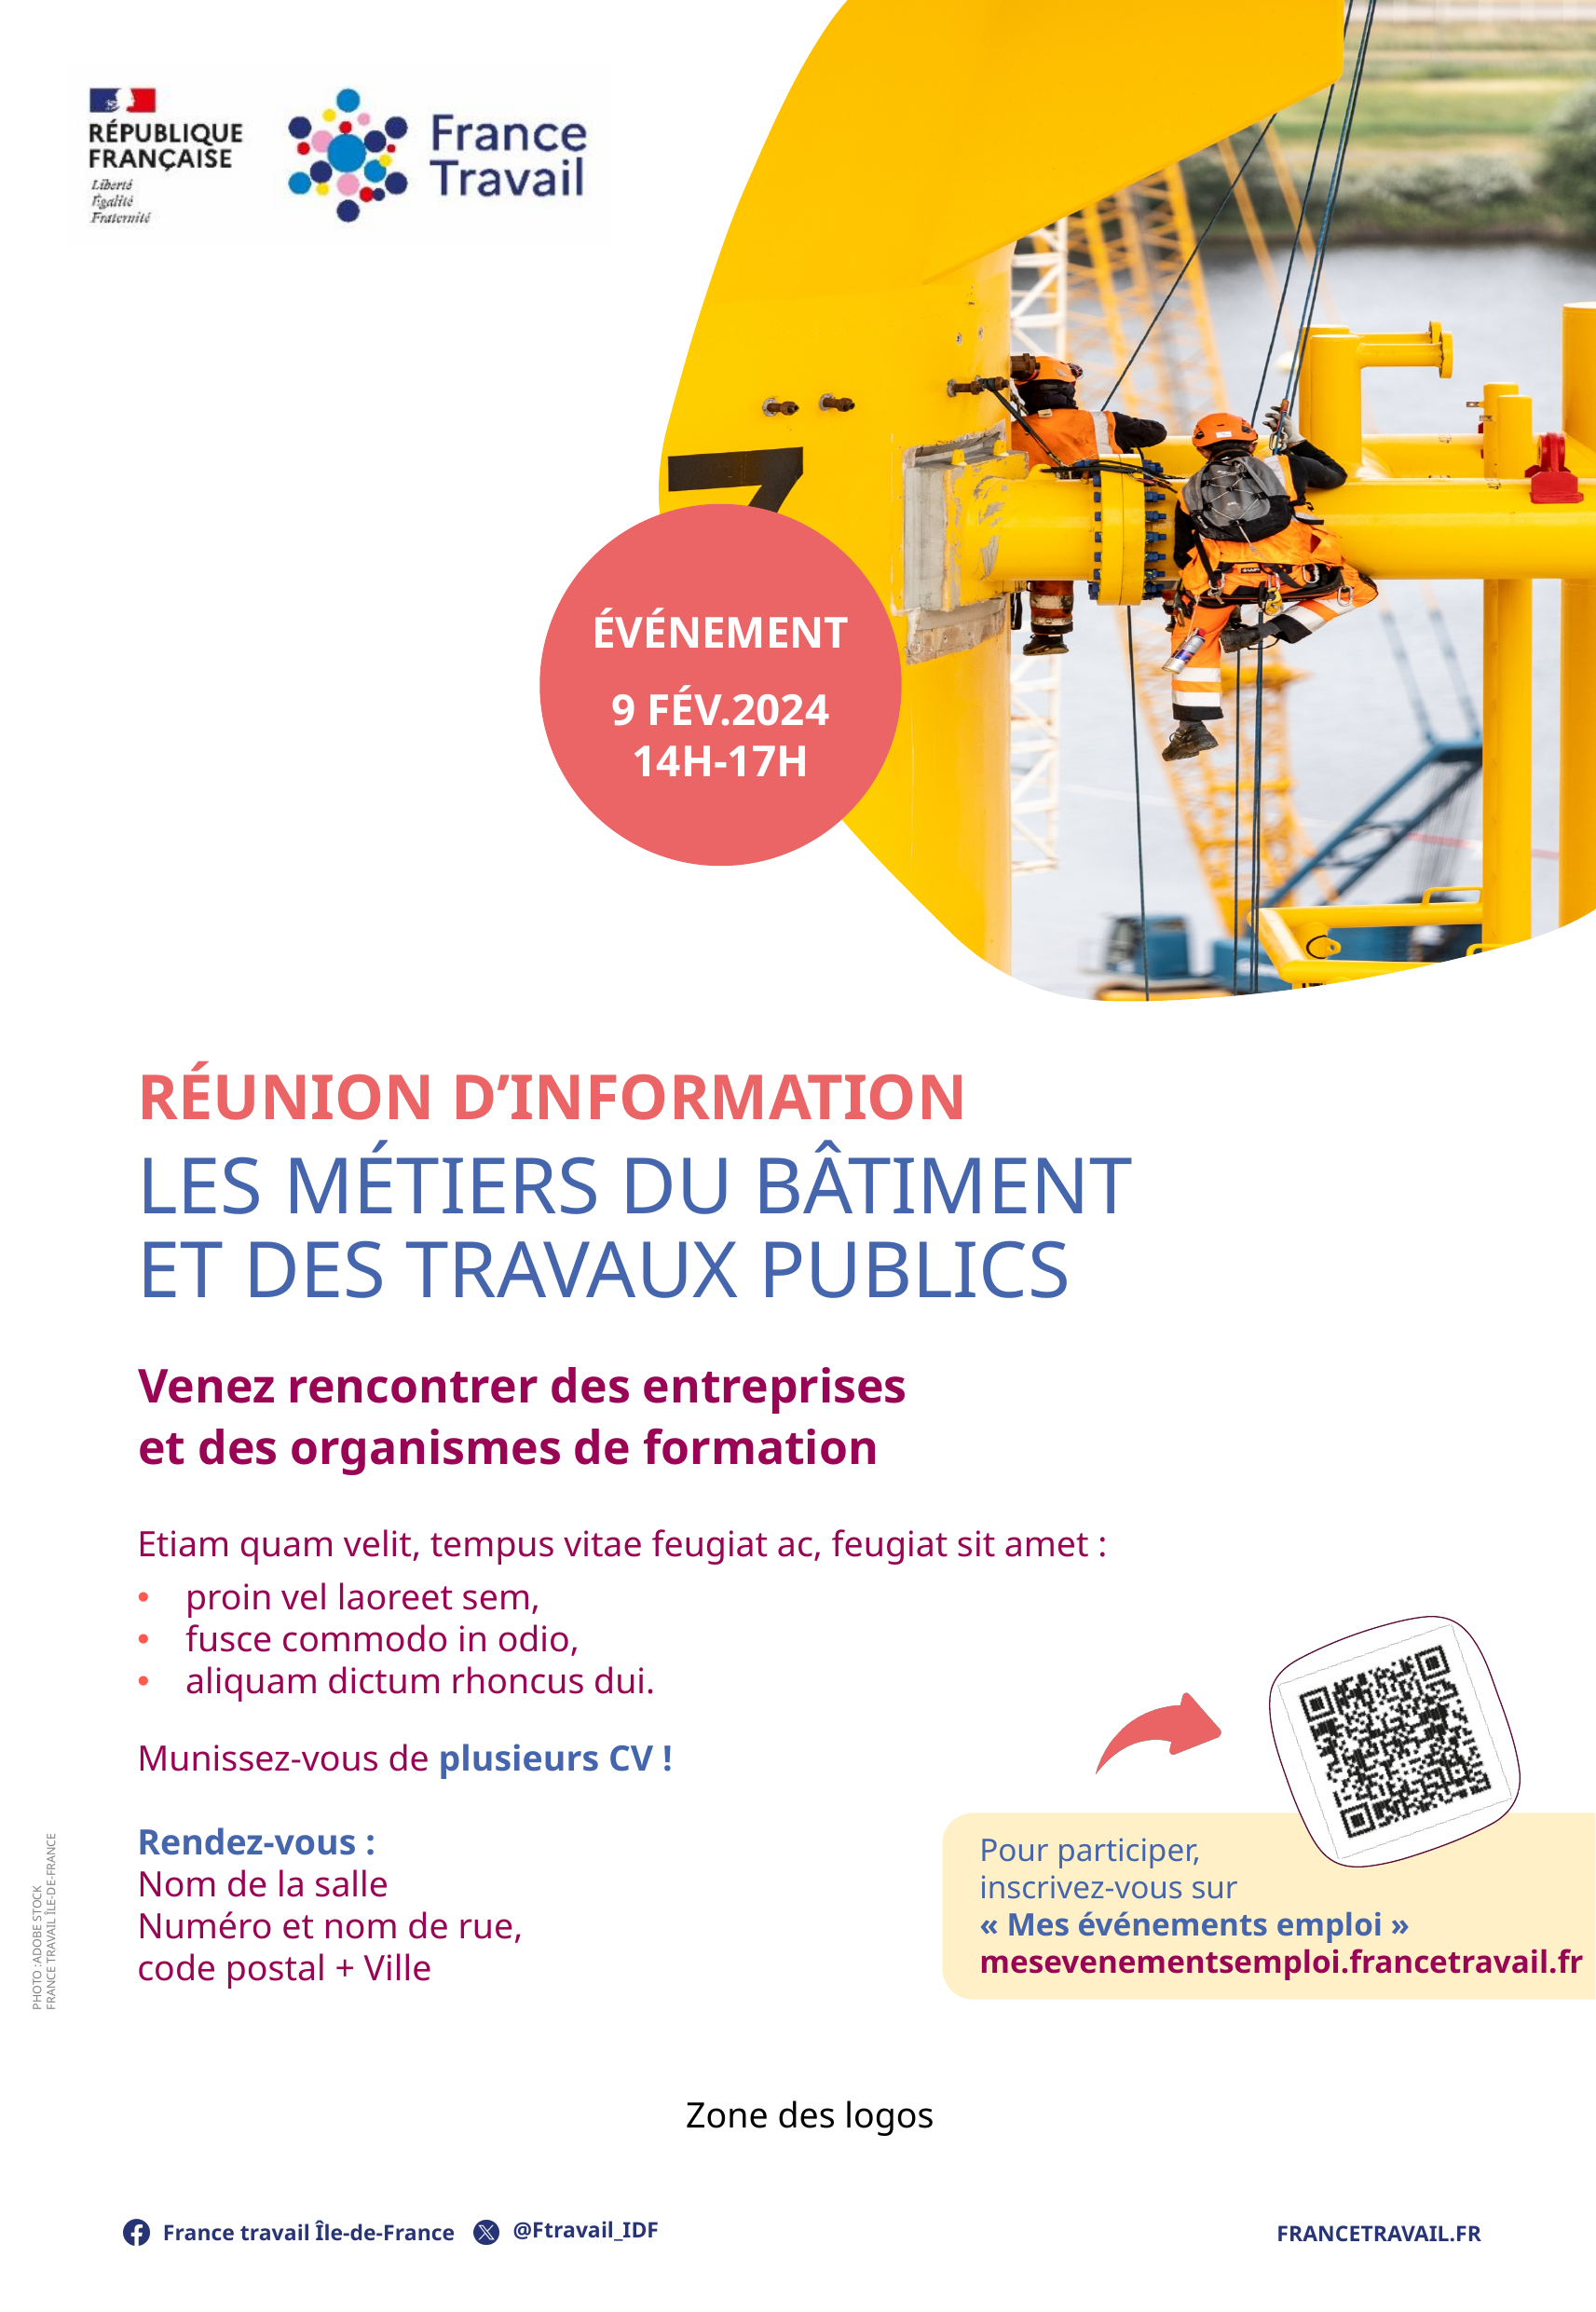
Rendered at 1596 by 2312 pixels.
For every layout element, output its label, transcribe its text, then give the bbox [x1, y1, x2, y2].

picture [1262, 1610, 1526, 1874]
text_box [573, 792, 868, 868]
text_box [940, 1811, 1596, 2002]
picture [1087, 1677, 1225, 1818]
text_box [555, 502, 886, 607]
text_box Pour participer, inscrivez-vous sur « Mes événements emploi » mesevenementsemploi.francetravail.fr [965, 1824, 1596, 1987]
text_box Réunion d’information [123, 1050, 1003, 1140]
text_box Venez rencontrer des entreprises et des organismes de formation [124, 1344, 1263, 1481]
text_box Les métiers du BÂTIMENT ET DES TRAVAUX PUBLICS [123, 1140, 1316, 1321]
picture [122, 2219, 150, 2246]
picture [66, 65, 611, 247]
text_box [659, 0, 1596, 1002]
text_box @Ftravail_IDF [498, 2209, 699, 2250]
text_box Etiam quam velit, tempus vitae feugiat ac, feugiat sit amet : proin vel laoreet sem, fusce commodo in odio, aliquam dictum rhoncus dui. Munissez-vous de plusieurs CV ! Rendez-vous : Nom de la salle Numéro et nom de rue, code postal + Ville [123, 1514, 1179, 1995]
text_box Événement 9 fév.2024 14h-17h [473, 607, 968, 792]
text_box francetravail.fr [1262, 2213, 1522, 2253]
picture [473, 2219, 500, 2246]
text_box Zone des logos [123, 2051, 1497, 2176]
text_box France travail Île-de-France [149, 2212, 488, 2252]
